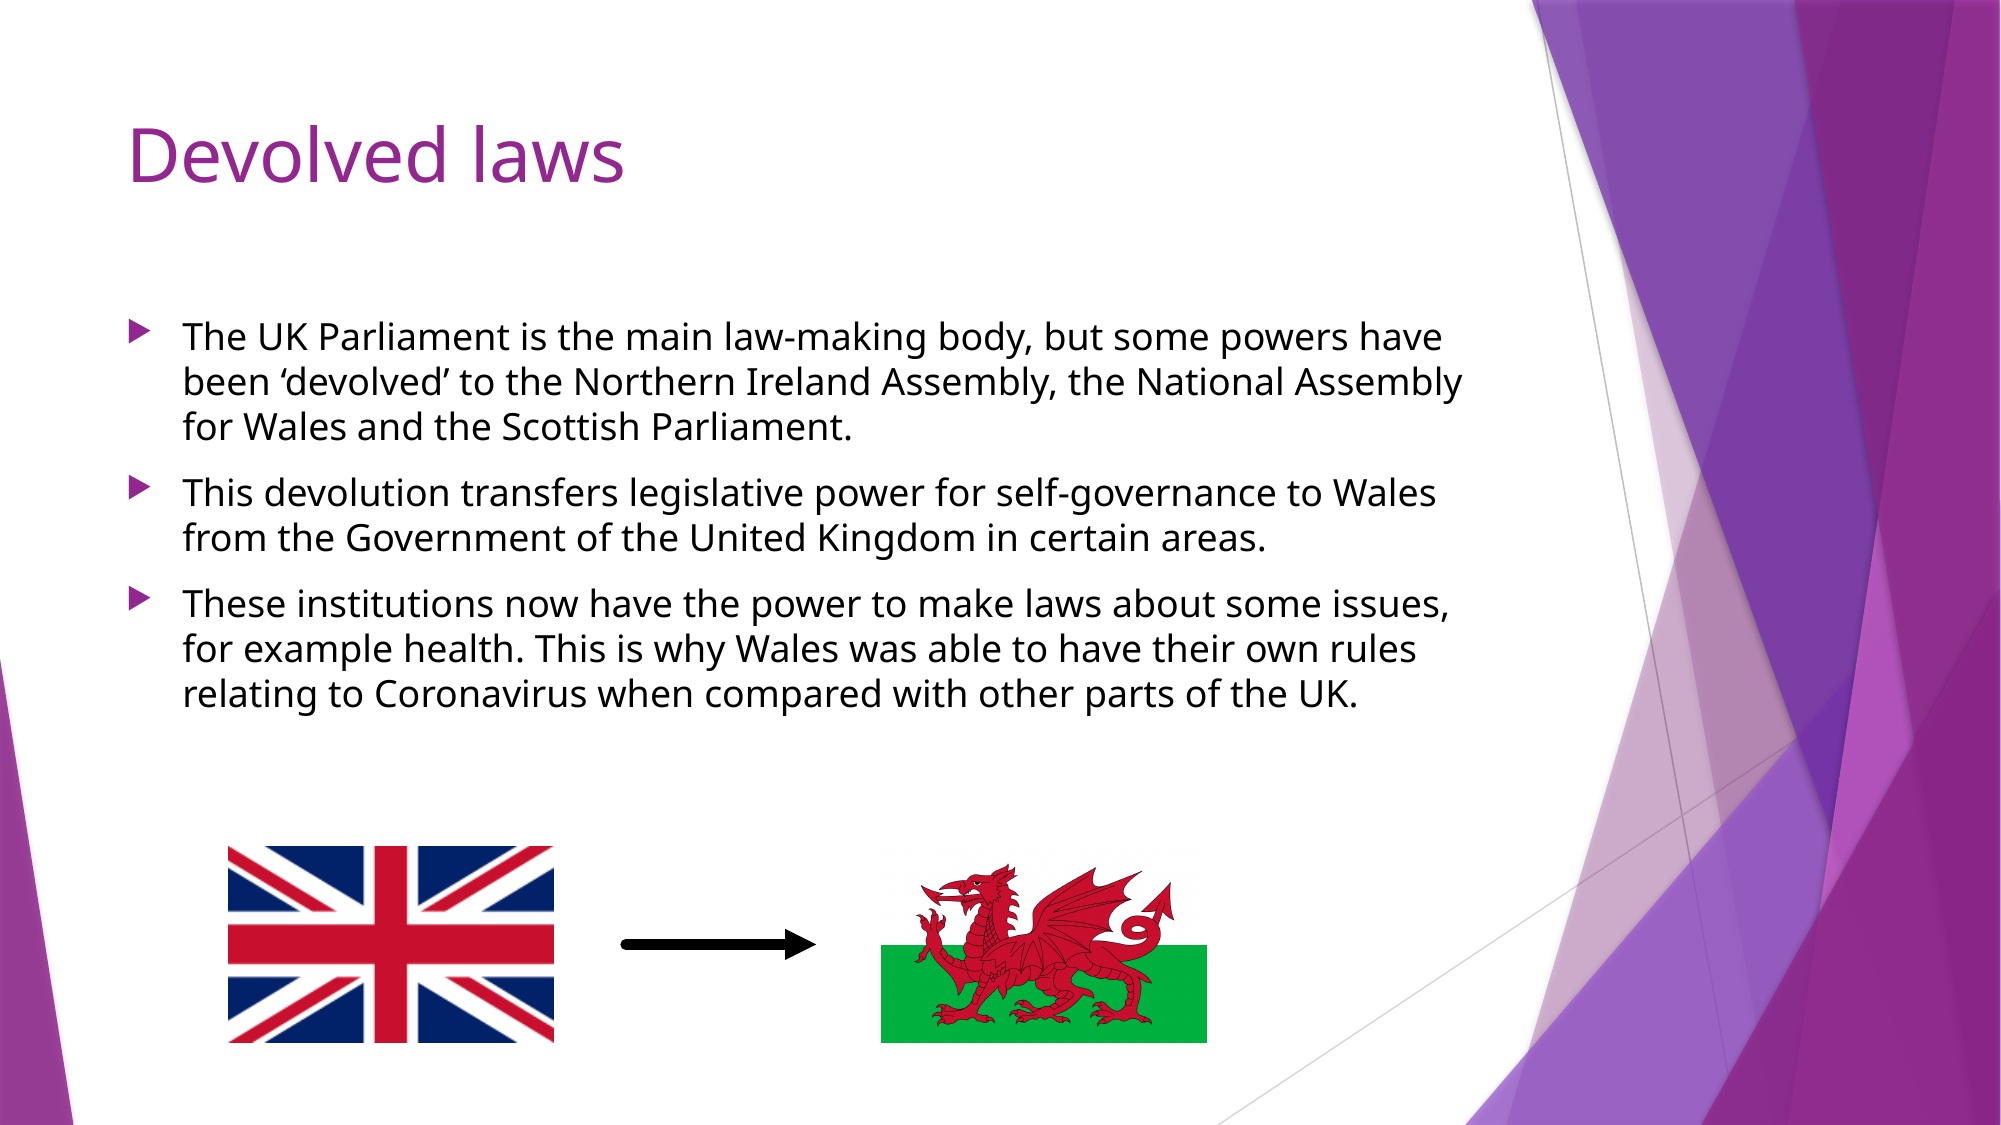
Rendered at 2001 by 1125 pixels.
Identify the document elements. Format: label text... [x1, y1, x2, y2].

picture [880, 846, 1207, 1043]
title Devolved laws [111, 99, 1522, 305]
picture [227, 845, 554, 1043]
list The UK Parliament is the main law-making body, but some powers have been ‘devolved’ to the Northern Ireland Assembly, the National Assembly for Wales and the Scottish Parliament. This devolution transfers legislative power for self-governance to Wales from the Government of the United Kingdom in certain areas. These institutions now have the power to make laws about some issues, for example health. This is why Wales was able to have their own rules relating to Coronavirus when compared with other parts of the UK. [111, 305, 1522, 760]
